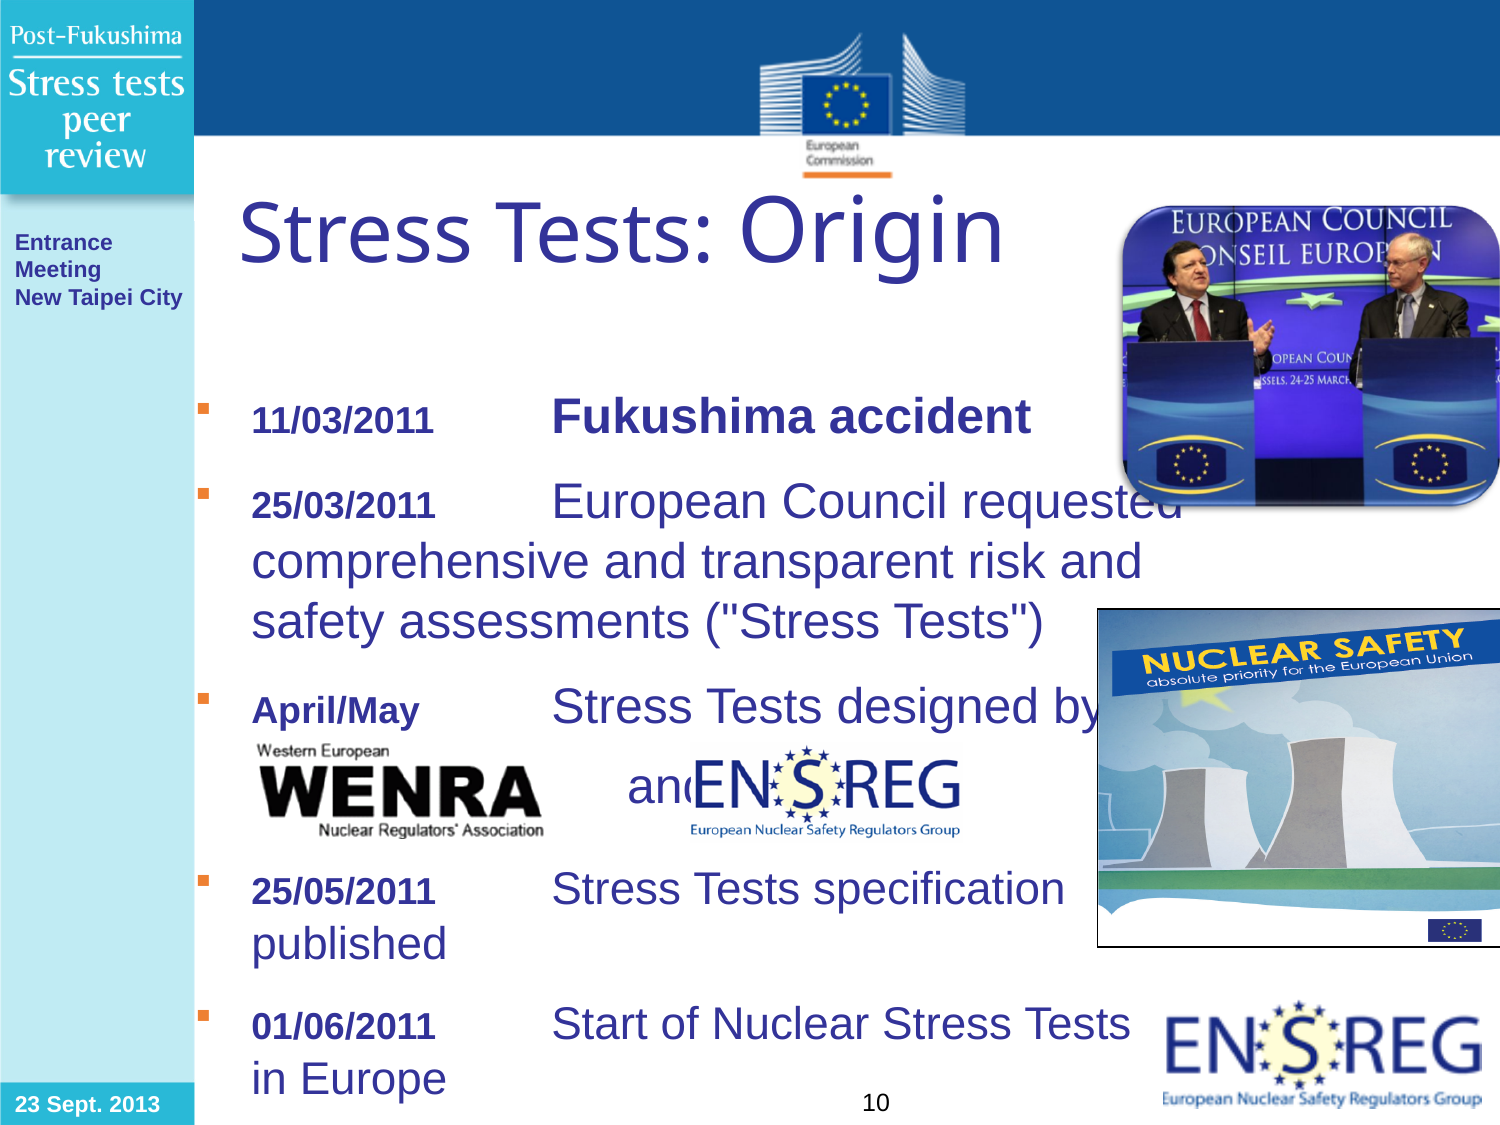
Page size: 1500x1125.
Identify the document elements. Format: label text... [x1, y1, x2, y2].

picture [253, 740, 548, 840]
picture [1098, 609, 1500, 947]
text_box 11/03/2011 Fukushima accident 25/03/2011 European Council requested comprehensive and transparent risk and safety assessments ("Stress Tests") April/May Stress Tests designed by and 25/05/2011 Stress Tests specification published 01/06/2011 Start of Nuclear Stress Tests in Europe [194, 383, 1500, 1125]
picture [0, 0, 1500, 1125]
text_box Stress Tests: Origin [194, 229, 1105, 282]
picture [690, 742, 963, 843]
